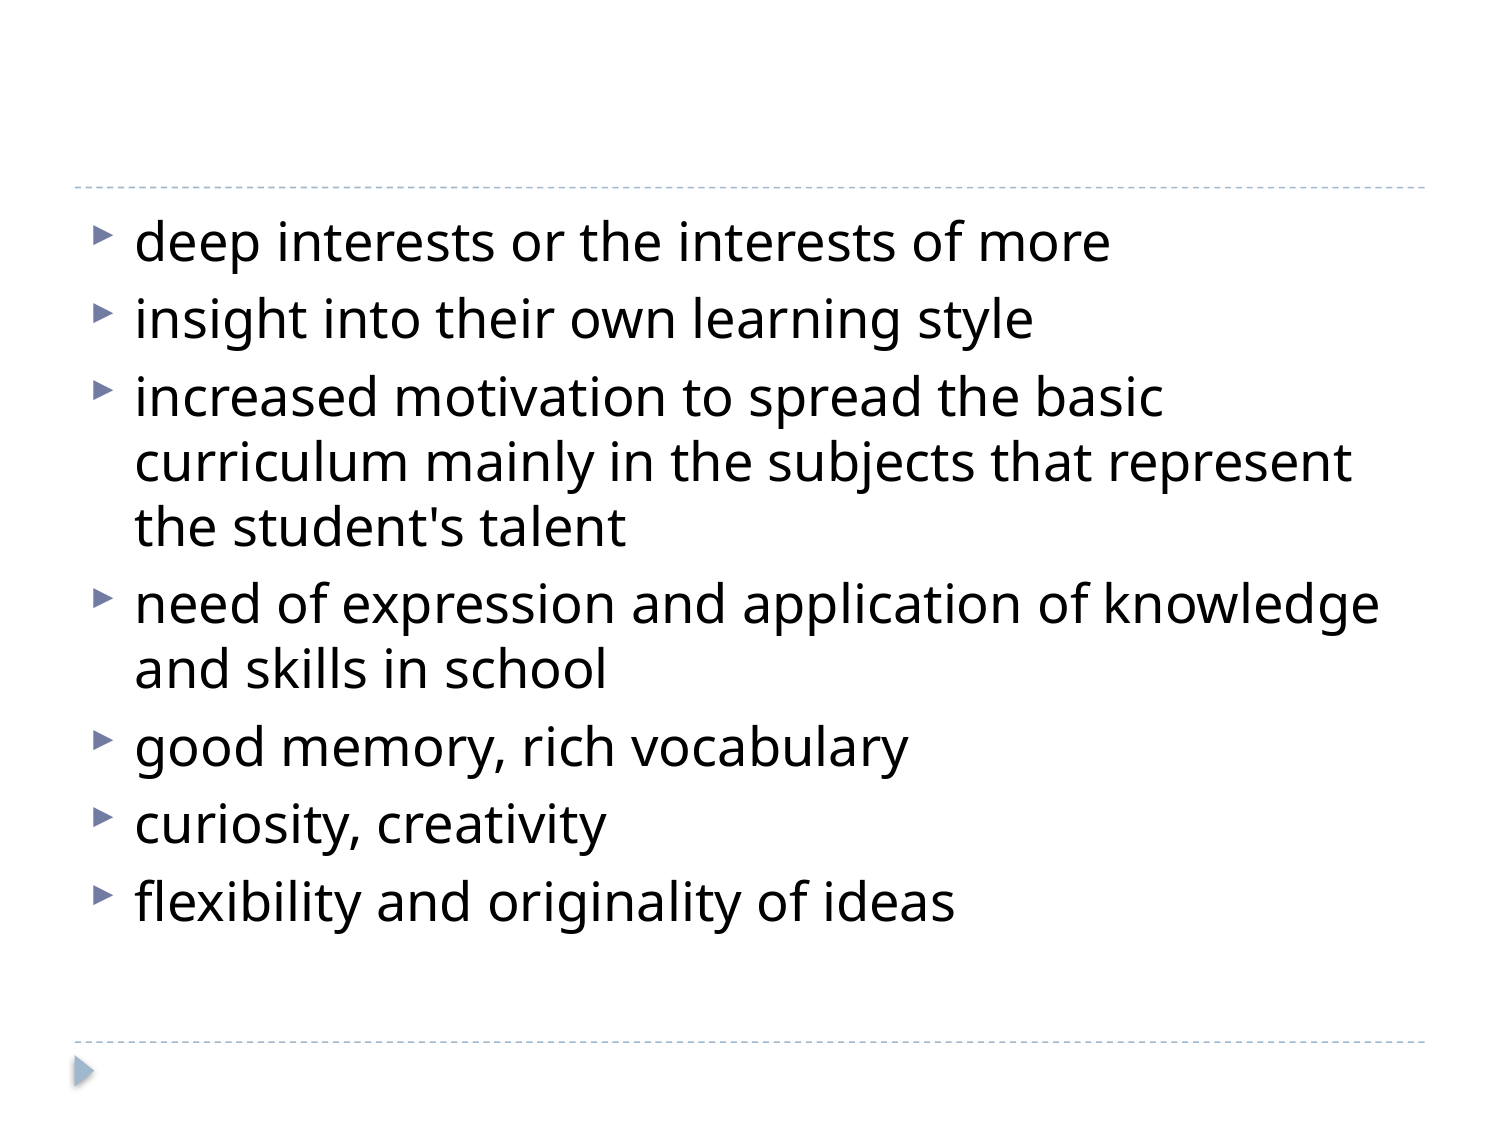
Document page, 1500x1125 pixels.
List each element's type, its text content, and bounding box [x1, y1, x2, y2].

list deep interests or the interests of more insight into their own learning style increased motivation to spread the basic curriculum mainly in the subjects that represent the student's talent need of expression and application of knowledge and skills in school good memory, rich vocabulary curiosity, creativity flexibility and originality of ideas [75, 200, 1425, 1010]
